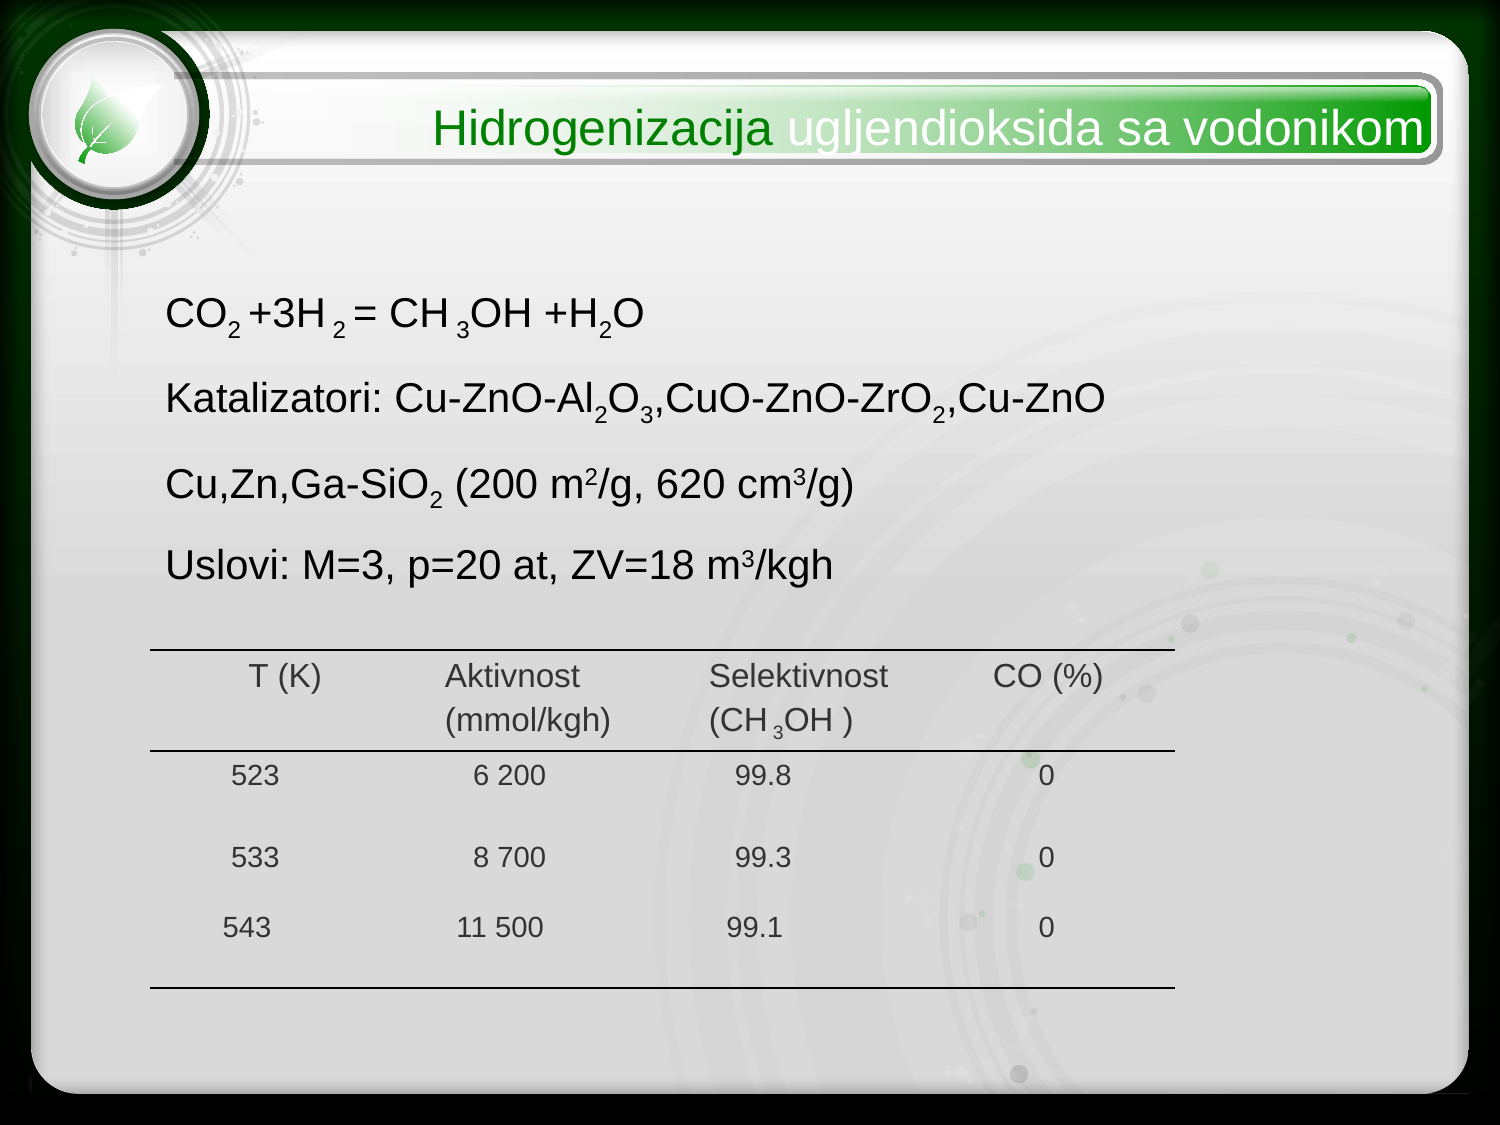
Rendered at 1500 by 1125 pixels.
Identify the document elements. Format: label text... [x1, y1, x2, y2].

table_cell 0 [941, 752, 1175, 833]
table_cell 99.1 [629, 904, 941, 987]
table_header Aktivnost (mmol/kgh) [384, 651, 629, 750]
table_header CO (%) [941, 651, 1175, 750]
table_cell 533 [150, 833, 384, 904]
table_cell 0 [941, 833, 1175, 904]
table_cell 99.3 [629, 833, 941, 904]
table_cell 6 200 [384, 752, 629, 833]
table_cell 543 [150, 904, 384, 987]
table_cell 8 700 [384, 833, 629, 904]
table_header T (K) [150, 651, 384, 750]
table_cell 11 500 [384, 904, 629, 987]
table_cell 0 [941, 904, 1175, 987]
title Hidrogenizacija ugljendioksida sa vodonikom [324, 87, 1500, 164]
table_cell 99.8 [629, 752, 941, 833]
list CO2 +3H 2 = CH 3OH +H2O Katalizatori: Cu-ZnO-Al2O3,CuO-ZnO-ZrO2,Cu-ZnO Cu,Zn,Ga-SiO2 (200 m2/g, 620 cm3/g) Uslovi: M=3, p=20 at, ZV=18 m3/kgh [74, 249, 1151, 609]
table_header Selektivnost (CH 3OH ) [629, 651, 941, 750]
table_cell 523 [150, 752, 384, 833]
